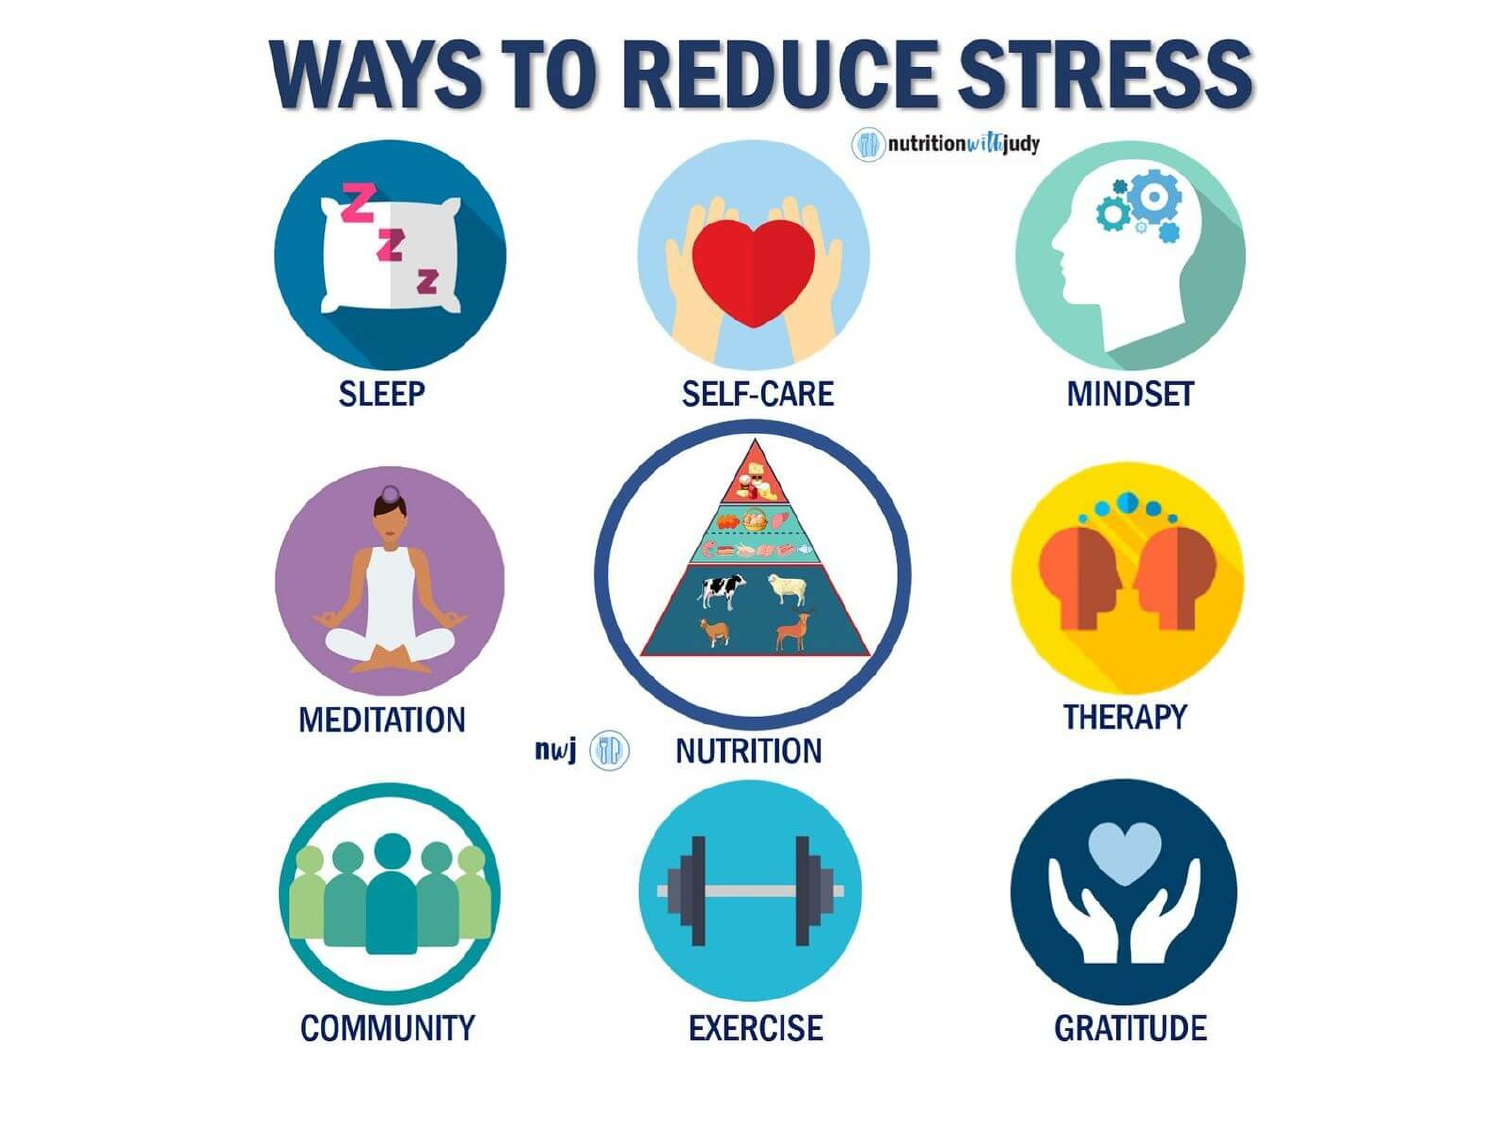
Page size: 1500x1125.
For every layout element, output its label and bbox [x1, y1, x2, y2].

picture [241, 30, 1259, 1047]
